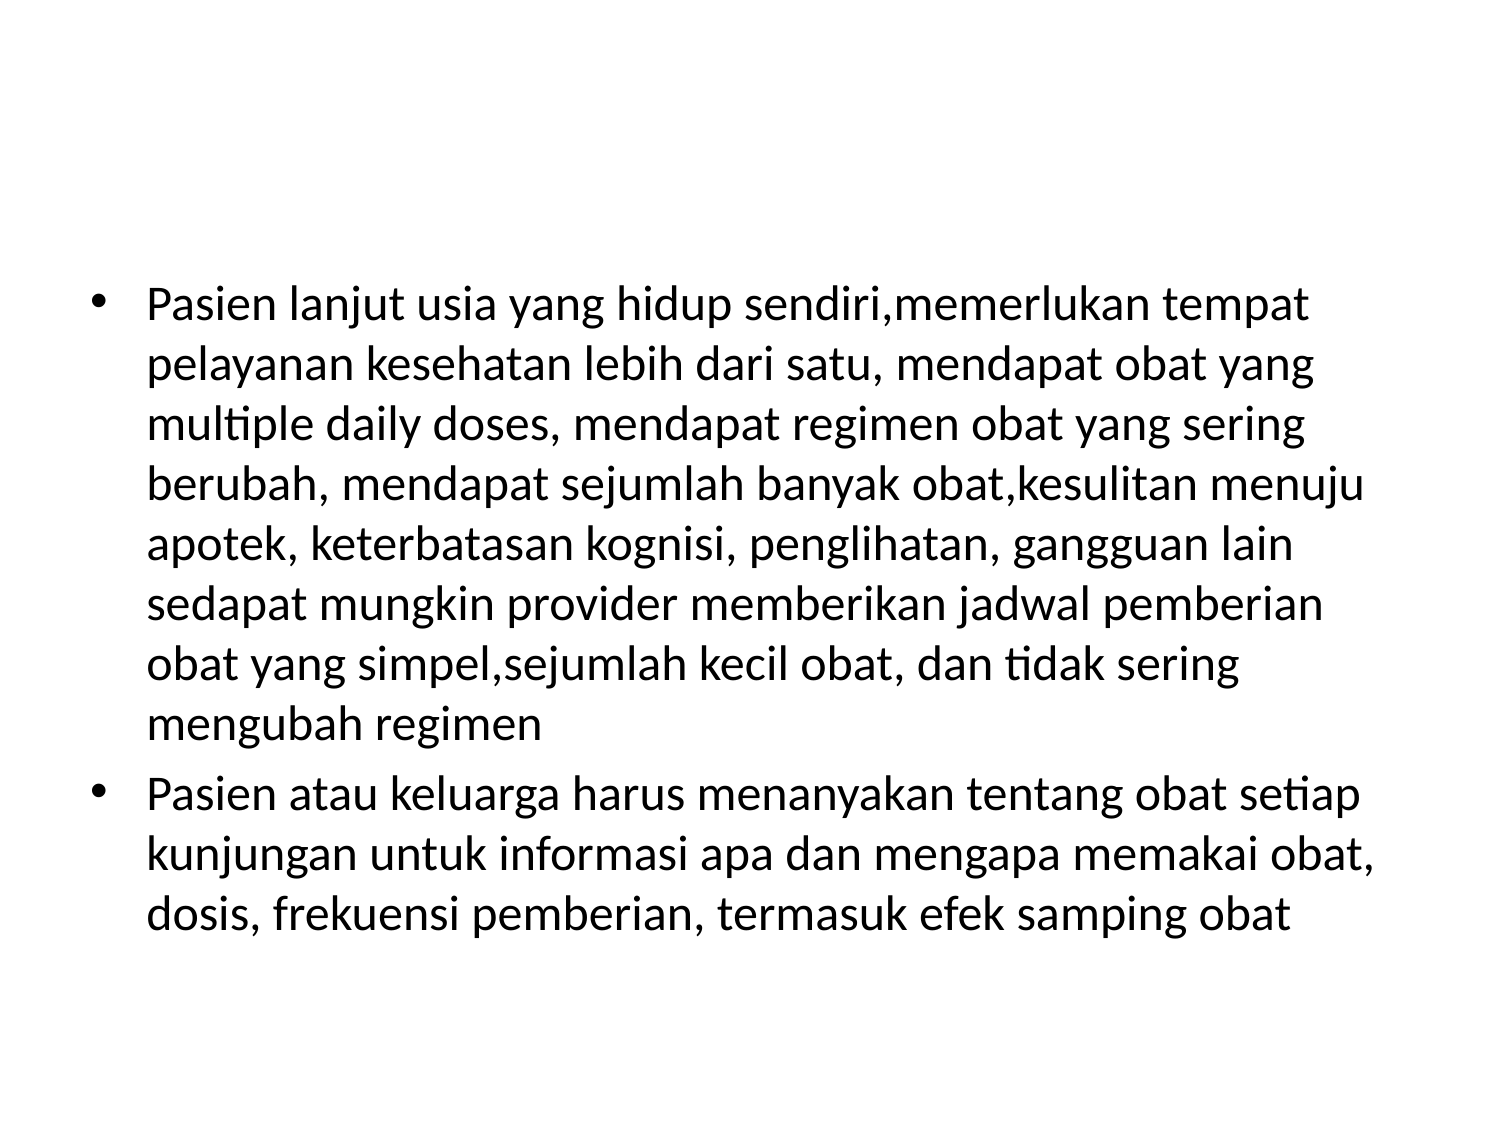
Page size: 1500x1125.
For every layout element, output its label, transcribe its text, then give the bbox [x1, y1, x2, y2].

list Pasien lanjut usia yang hidup sendiri,memerlukan tempat pelayanan kesehatan lebih dari satu, mendapat obat yang multiple daily doses, mendapat regimen obat yang sering berubah, mendapat sejumlah banyak obat,kesulitan menuju apotek, keterbatasan kognisi, penglihatan, gangguan lain sedapat mungkin provider memberikan jadwal pemberian obat yang simpel,sejumlah kecil obat, dan tidak sering mengubah regimen Pasien atau keluarga harus menanyakan tentang obat setiap kunjungan untuk informasi apa dan mengapa memakai obat, dosis, frekuensi pemberian, termasuk efek samping obat [75, 262, 1425, 1005]
